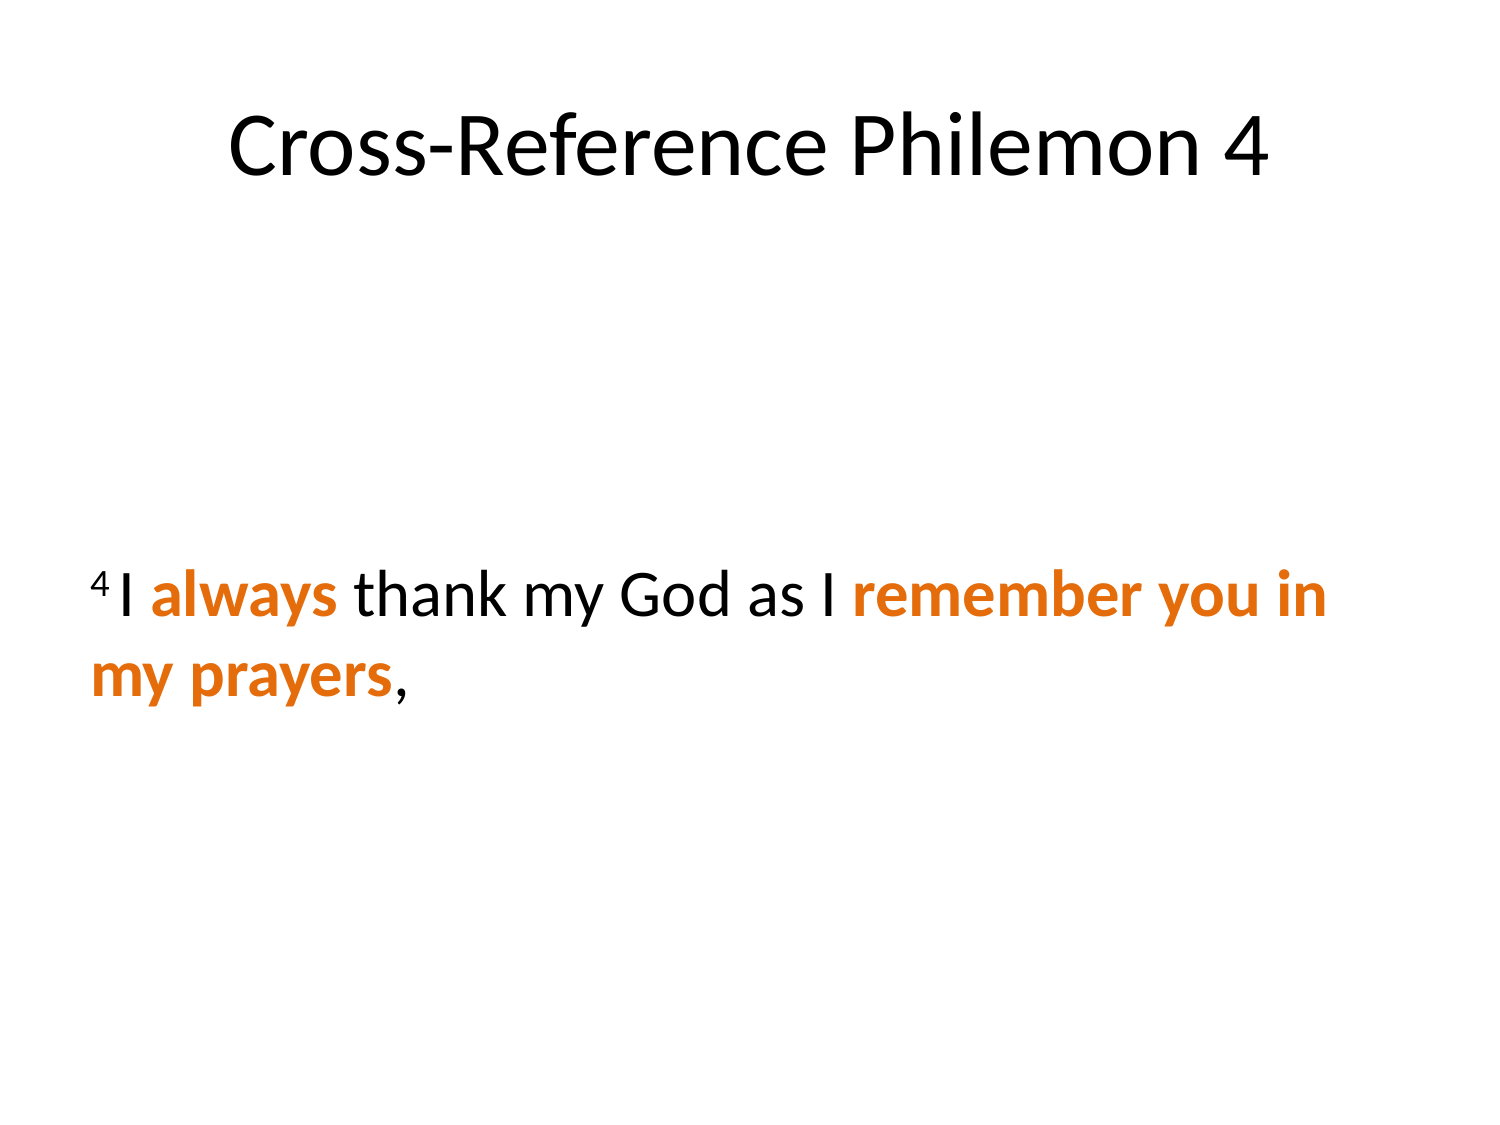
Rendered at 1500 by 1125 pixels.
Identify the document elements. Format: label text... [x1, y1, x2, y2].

title Cross-Reference Philemon 4 [75, 45, 1425, 233]
list 4 I always thank my God as I remember you in my prayers, [75, 262, 1425, 1005]
